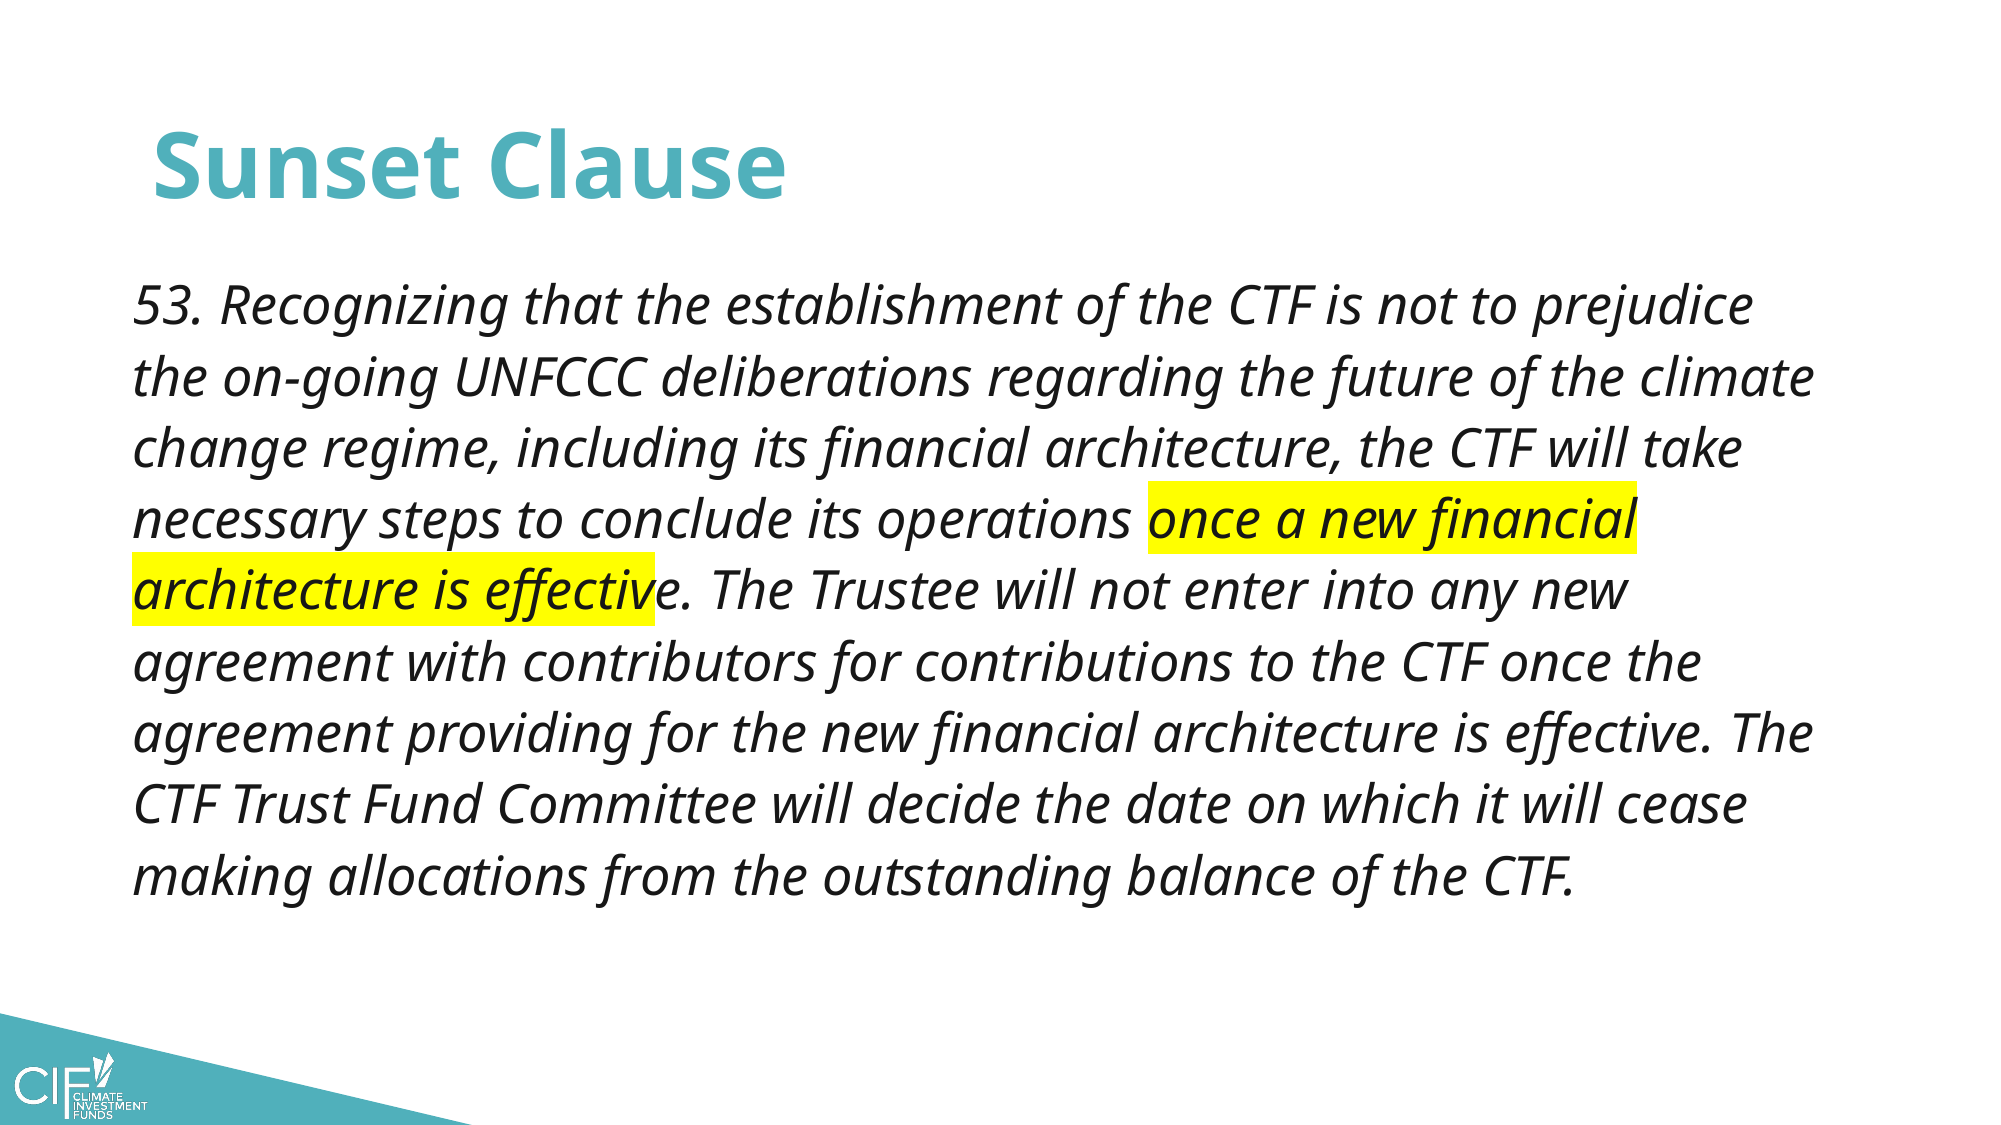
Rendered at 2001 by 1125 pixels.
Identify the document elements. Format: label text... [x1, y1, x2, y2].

list 53. Recognizing that the establishment of the CTF is not to prejudice the on-going UNFCCC deliberations regarding the future of the climate change regime, including its financial architecture, the CTF will take necessary steps to conclude its operations once a new financial architecture is effective. The Trustee will not enter into any new agreement with contributors for contributions to the CTF once the agreement providing for the new financial architecture is effective. The CTF Trust Fund Committee will decide the date on which it will cease making allocations from the outstanding balance of the CTF. [117, 256, 1843, 971]
title Sunset Clause [137, 59, 1863, 278]
